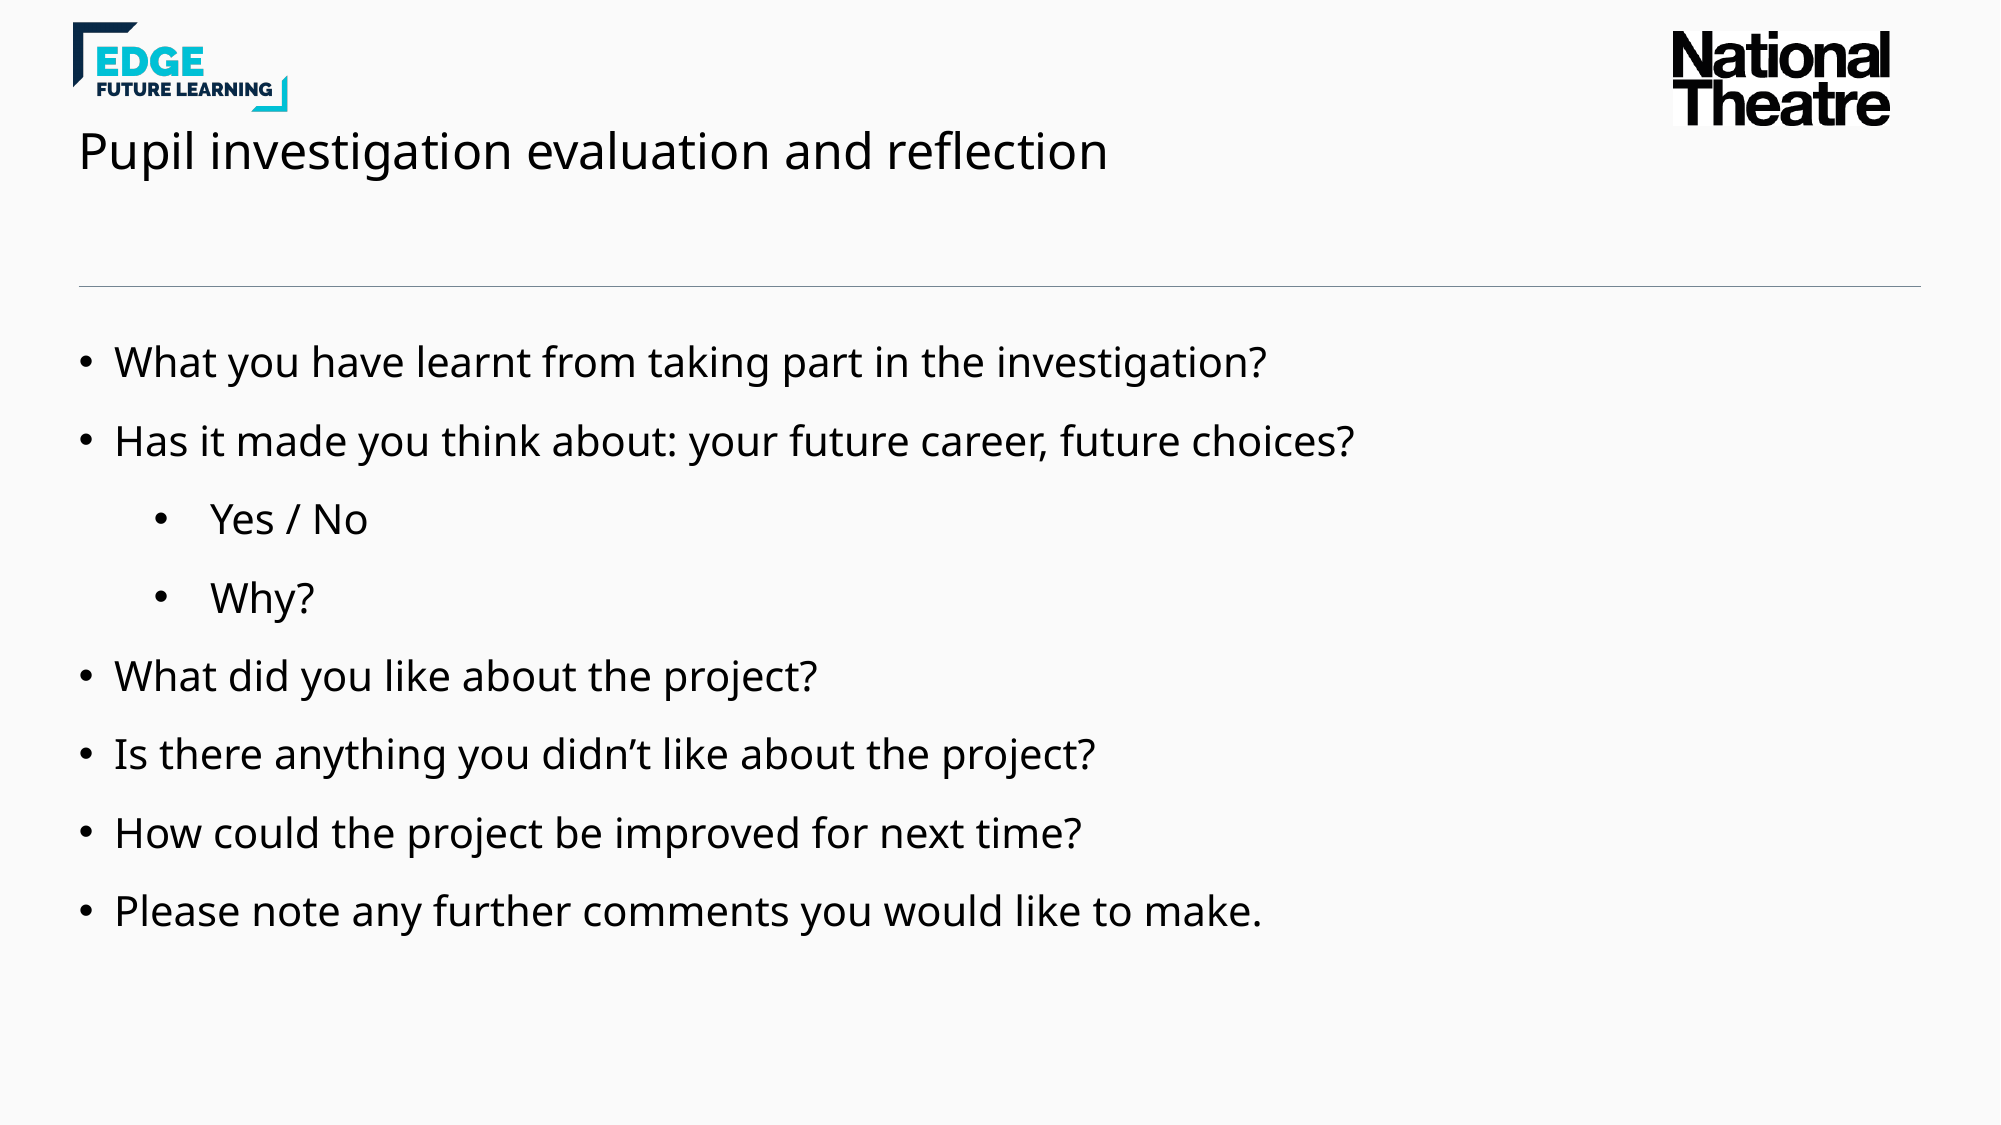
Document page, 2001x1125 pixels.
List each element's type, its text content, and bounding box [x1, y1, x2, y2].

list What you have learnt from taking part in the investigation? Has it made you think about: your future career, future choices? Yes / No Why? What did you like about the project? Is there anything you didn’t like about the project? How could the project be improved for next time? Please note any further comments you would like to make. [78, 328, 1922, 1000]
picture [1673, 31, 1890, 125]
title Pupil investigation evaluation and reflection [78, 125, 1922, 241]
picture [38, 0, 298, 123]
